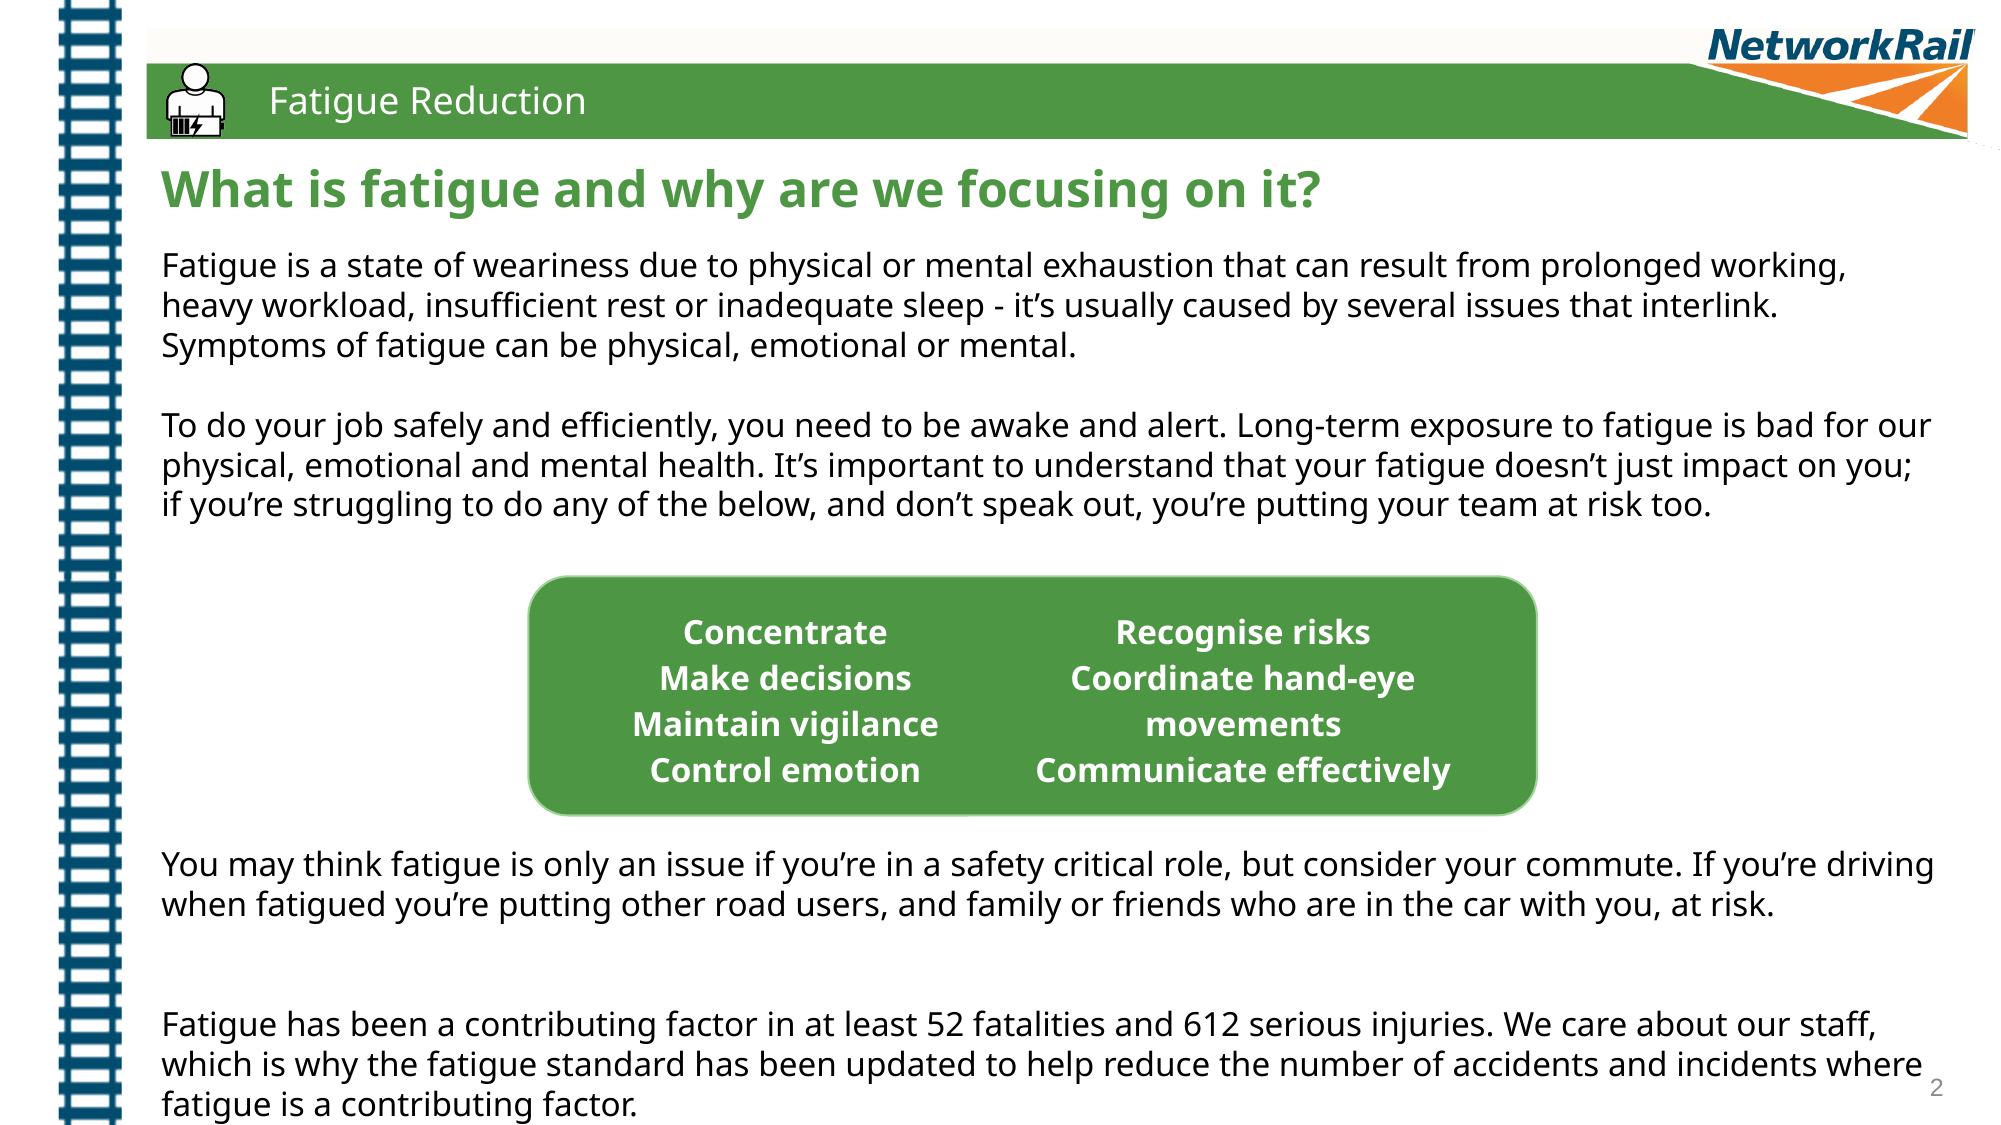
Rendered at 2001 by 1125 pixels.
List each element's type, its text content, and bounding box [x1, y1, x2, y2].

picture [115, 818, 121, 832]
picture [71, 718, 109, 732]
picture [71, 95, 109, 109]
picture [71, 546, 109, 560]
picture [115, 70, 121, 84]
picture [115, 471, 121, 485]
picture [59, 20, 65, 34]
picture [59, 245, 65, 259]
picture [71, 245, 109, 259]
picture [71, 145, 109, 159]
picture [115, 743, 121, 757]
picture [115, 894, 121, 908]
picture [115, 195, 121, 209]
picture [115, 843, 121, 858]
picture [71, 346, 109, 360]
picture [115, 718, 121, 732]
picture [59, 396, 65, 410]
picture [71, 220, 109, 234]
picture [115, 170, 121, 184]
picture [59, 0, 65, 9]
picture [115, 120, 121, 134]
picture [59, 894, 65, 908]
picture [59, 1094, 65, 1108]
picture [115, 1019, 121, 1033]
picture [71, 321, 109, 335]
picture [59, 571, 65, 582]
picture [71, 396, 109, 410]
picture [59, 718, 65, 732]
picture [71, 1119, 109, 1125]
picture [115, 869, 121, 883]
picture [115, 793, 121, 807]
picture [71, 571, 109, 582]
picture [71, 1044, 109, 1058]
picture [59, 618, 65, 632]
picture [115, 571, 121, 582]
picture [59, 421, 65, 435]
picture [71, 793, 109, 807]
picture [115, 521, 121, 535]
picture [71, 421, 109, 435]
picture [115, 643, 121, 657]
picture [115, 944, 121, 958]
text_box Fatigue is a state of weariness due to physical or mental exhaustion that can result from prolonged working, heavy workload, insufficient rest or inadequate sleep - it’s usually caused by several issues that interlink. Symptoms of fatigue can be physical, emotional or mental. To do your job safely and efficiently, you need to be awake and alert. Long-term exposure to fatigue is bad for our physical, emotional and mental health. It’s important to understand that your fatigue doesn’t just impact on you; if you’re struggling to do any of the below, and don’t speak out, you’re putting your team at risk too. You may think fatigue is only an issue if you’re in a safety critical role, but consider your commute. If you’re driving when fatigued you’re putting other road users, and family or friends who are in the car with you, at risk. Since 1988 Fatigue has been a contributing factor in at least 52 fatalities and 612 serious injuries. We care about our staff, which is why the fatigue standard has been updated to help reduce the number of accidents and incidents where fatigue is a contributing factor. [146, 236, 1960, 1125]
picture [59, 120, 65, 134]
picture [59, 1044, 65, 1058]
picture [115, 20, 121, 34]
picture [115, 969, 121, 983]
picture [59, 321, 65, 335]
picture [59, 693, 65, 707]
picture [59, 869, 65, 883]
picture [59, 793, 65, 807]
picture [59, 70, 65, 84]
picture [115, 421, 121, 435]
picture [59, 546, 65, 560]
picture [71, 969, 109, 983]
picture [59, 919, 65, 933]
picture [71, 618, 109, 632]
picture [59, 195, 65, 209]
picture [115, 371, 121, 385]
picture [71, 593, 109, 607]
picture [71, 521, 109, 535]
picture [59, 843, 65, 858]
picture [59, 643, 65, 657]
picture [71, 869, 109, 883]
picture [71, 446, 109, 460]
picture [59, 371, 65, 385]
picture [59, 446, 65, 460]
picture [71, 70, 109, 84]
picture [115, 618, 121, 632]
picture [71, 944, 109, 958]
picture [115, 245, 121, 259]
picture [115, 321, 121, 335]
picture [71, 768, 109, 782]
picture [71, 170, 109, 184]
picture [71, 668, 109, 682]
picture [59, 1019, 65, 1033]
picture [115, 768, 121, 782]
picture [71, 371, 109, 385]
picture [115, 994, 121, 1008]
picture [59, 593, 65, 607]
picture [71, 296, 109, 310]
picture [71, 45, 109, 59]
picture [59, 818, 65, 832]
picture [59, 944, 65, 958]
picture [59, 296, 65, 310]
picture [59, 471, 65, 485]
picture [115, 270, 121, 285]
picture [71, 693, 109, 707]
picture [71, 894, 109, 908]
picture [59, 768, 65, 782]
picture [115, 668, 121, 682]
slide_number 2 [1819, 1071, 1960, 1102]
picture [59, 521, 65, 535]
picture [71, 270, 109, 285]
picture [59, 95, 65, 109]
picture [71, 843, 109, 858]
picture [59, 969, 65, 983]
picture [59, 1069, 65, 1083]
picture [115, 919, 121, 933]
picture [115, 496, 121, 510]
picture [115, 145, 121, 159]
picture [115, 693, 121, 707]
picture [115, 95, 121, 109]
picture [115, 346, 121, 360]
picture [71, 643, 109, 657]
picture [71, 1069, 109, 1083]
picture [71, 919, 109, 933]
picture [71, 20, 109, 34]
picture [115, 0, 121, 9]
picture [146, 0, 2000, 150]
picture [59, 170, 65, 184]
picture [115, 396, 121, 410]
picture [59, 346, 65, 360]
picture [71, 994, 109, 1008]
picture [59, 145, 65, 159]
picture [71, 1019, 109, 1033]
picture [115, 45, 121, 59]
text_box [527, 575, 1539, 817]
picture [115, 296, 121, 310]
text_box What is fatigue and why are we focusing on it? [146, 149, 1675, 225]
picture [115, 546, 121, 560]
picture [59, 496, 65, 510]
picture [71, 496, 109, 510]
picture [115, 1069, 121, 1083]
picture [59, 270, 65, 285]
picture [115, 220, 121, 234]
picture [59, 45, 65, 59]
text_box Concentrate Make decisions Maintain vigilance Control emotion Recognise risks Coordinate hand-eye movements Communicate effectively [542, 597, 1487, 795]
picture [115, 1094, 121, 1108]
picture [71, 1094, 109, 1108]
picture [71, 743, 109, 757]
picture [59, 220, 65, 234]
picture [71, 0, 109, 9]
picture [59, 743, 65, 757]
picture [59, 994, 65, 1008]
picture [71, 818, 109, 832]
picture [71, 471, 109, 485]
picture [115, 593, 121, 607]
picture [115, 446, 121, 460]
picture [71, 120, 109, 134]
picture [115, 1044, 121, 1058]
picture [71, 195, 109, 209]
picture [59, 668, 65, 682]
